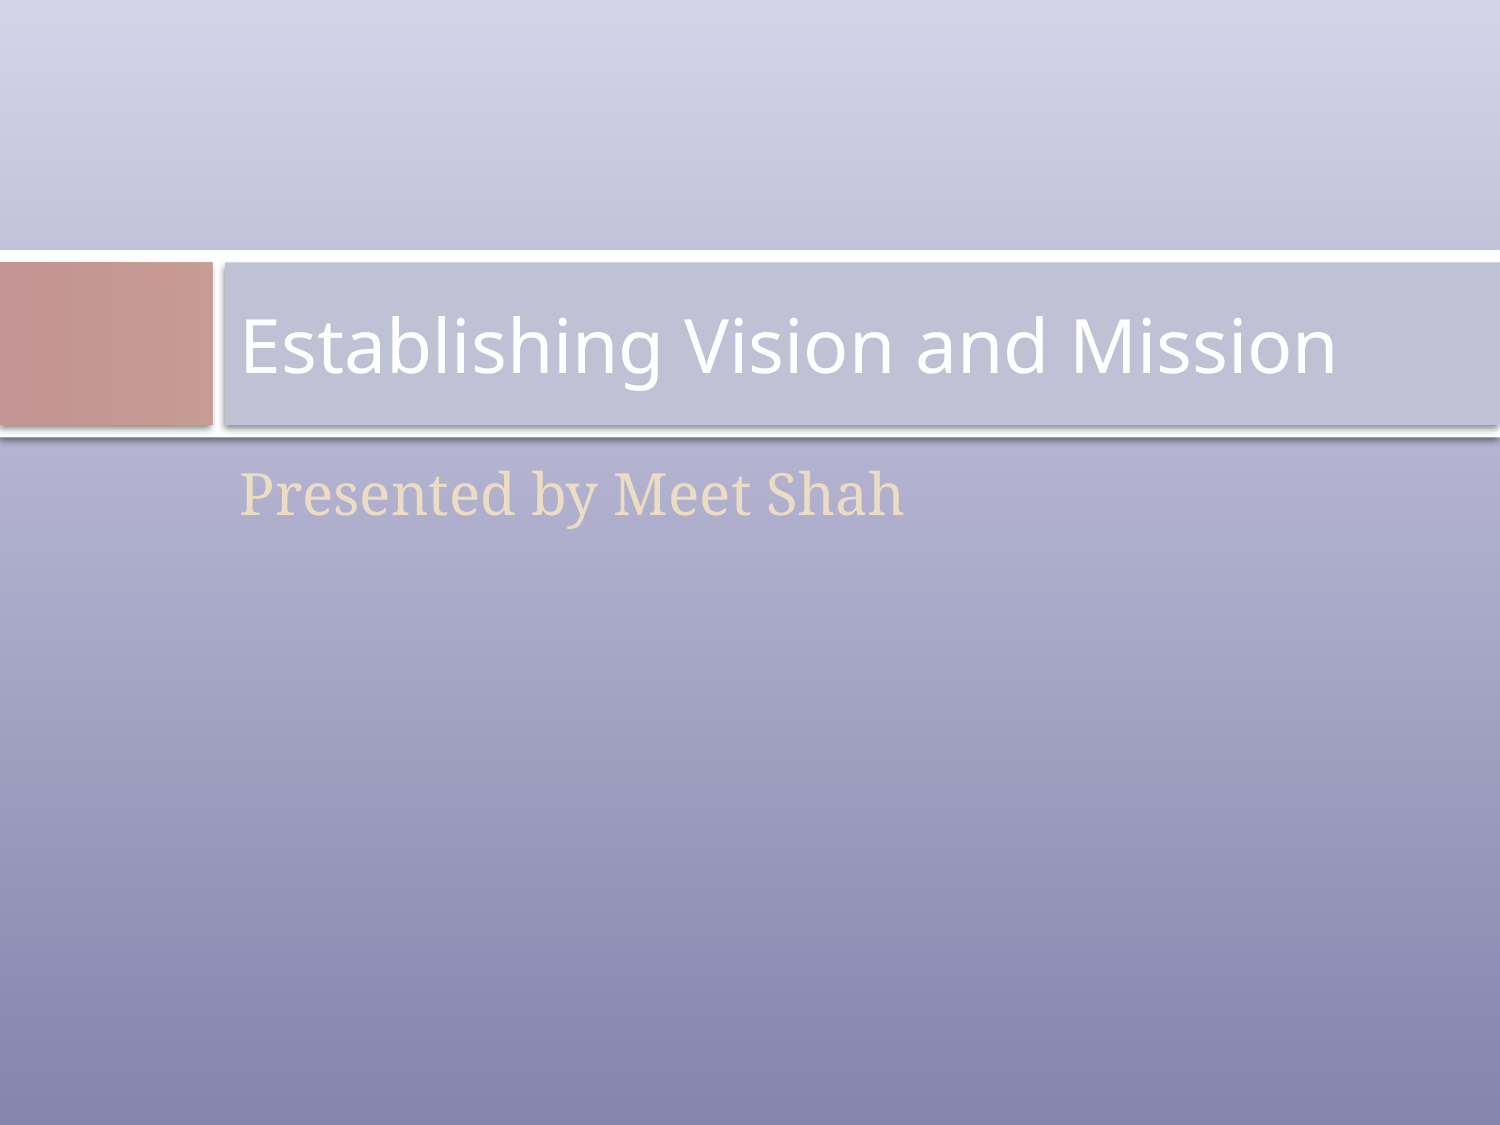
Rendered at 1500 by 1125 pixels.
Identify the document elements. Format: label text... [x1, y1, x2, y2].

title Establishing Vision and Mission [225, 262, 1475, 425]
list Presented by Meet Shah [225, 450, 1394, 725]
text_box [0, 261, 214, 426]
